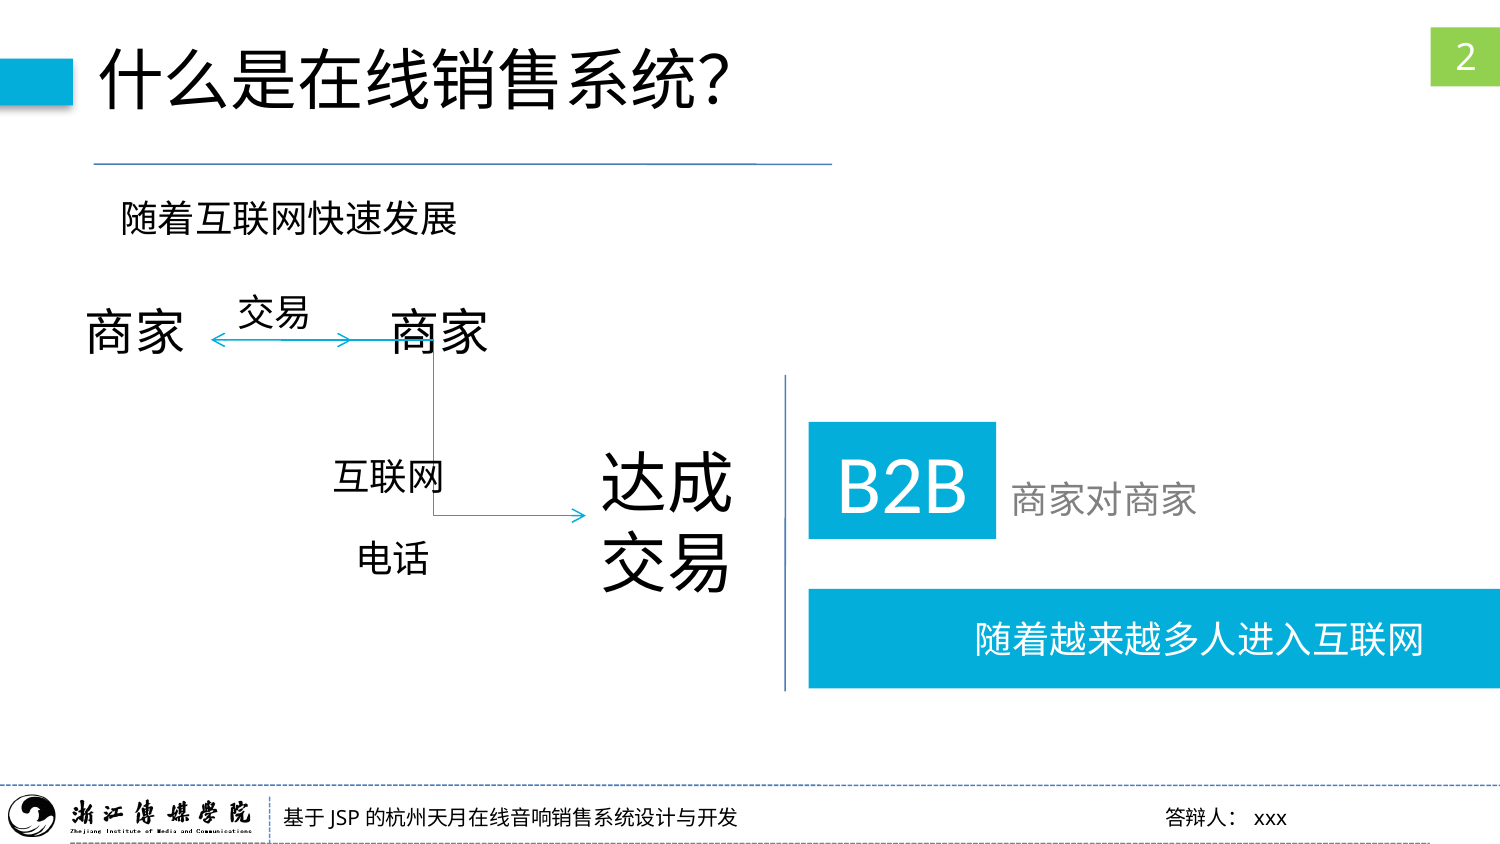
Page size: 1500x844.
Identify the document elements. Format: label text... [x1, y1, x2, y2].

text_box 交易 [222, 281, 375, 338]
text_box 随着越来越多人进入互联网 [806, 586, 1500, 691]
text_box 随着互联网快速发展 [105, 187, 539, 248]
text_box 商家 [375, 292, 539, 338]
text_box 商家对商家 [996, 468, 1289, 529]
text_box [280, 339, 587, 516]
text_box B2B [806, 420, 998, 541]
text_box 什么是在线销售系统？ [82, 0, 903, 157]
text_box 达成 交易 [585, 433, 784, 609]
picture [7, 793, 259, 841]
text_box 商家 [70, 292, 246, 368]
text_box [0, 56, 75, 107]
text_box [1426, 25, 1500, 87]
text_box 电话 [340, 527, 446, 588]
